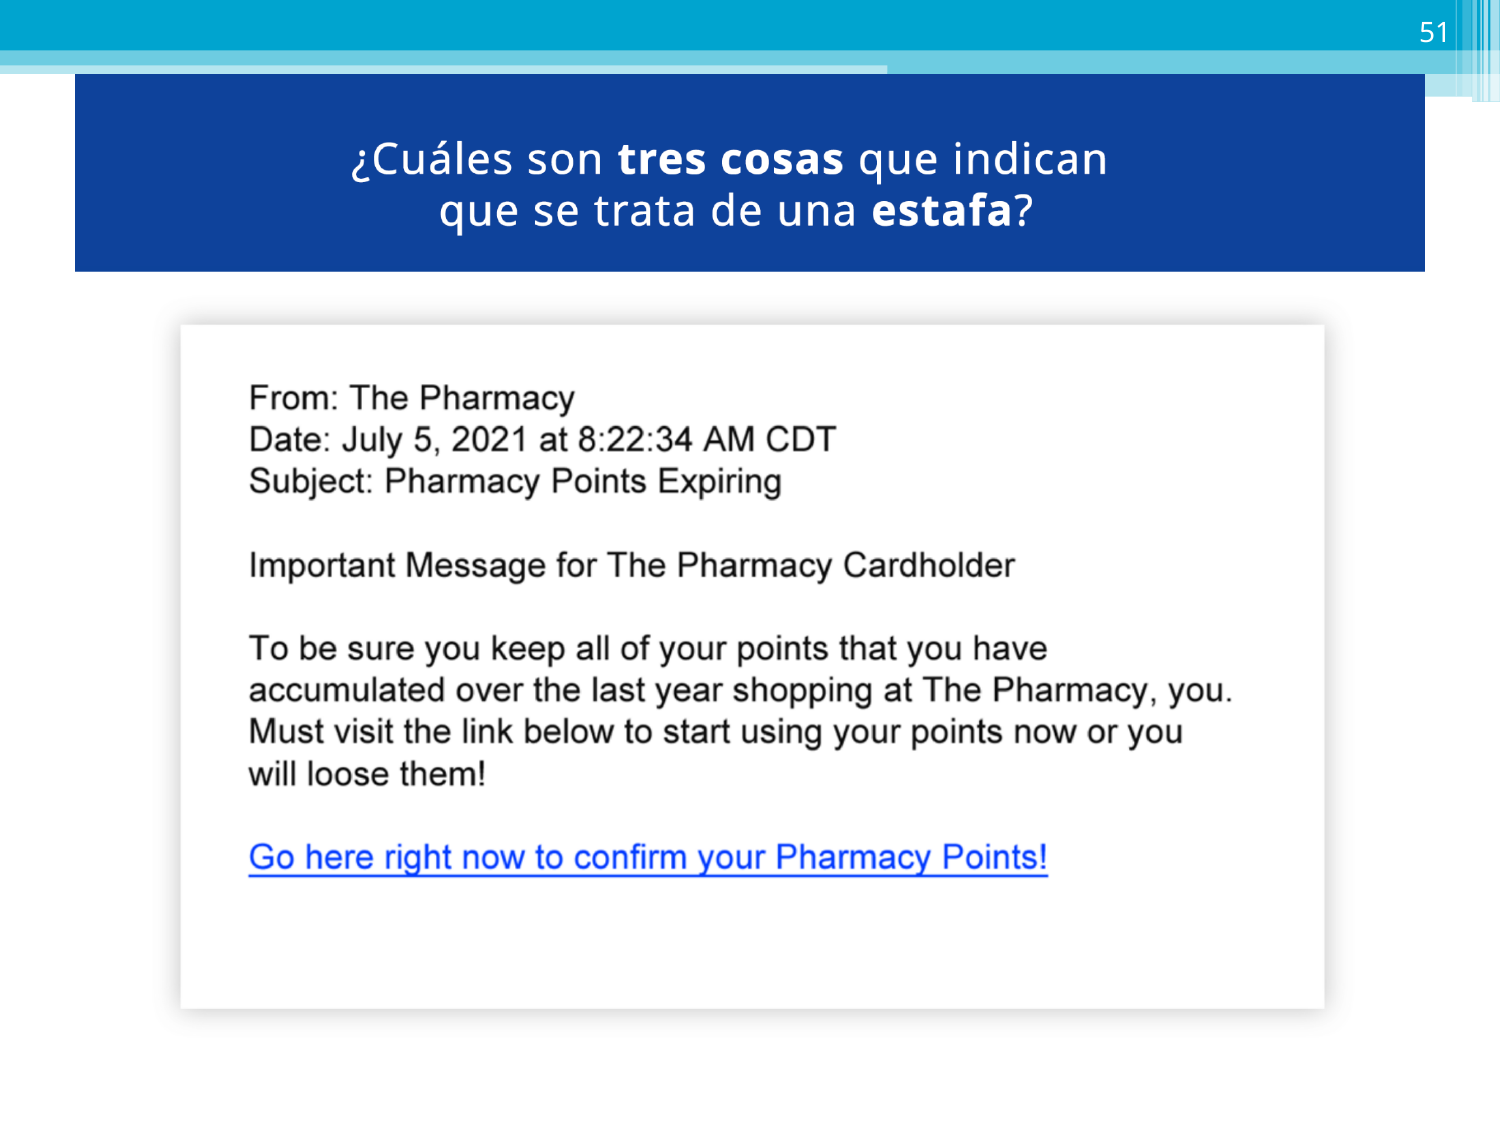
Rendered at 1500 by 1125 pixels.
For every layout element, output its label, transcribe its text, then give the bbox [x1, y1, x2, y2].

slide_number 51 [1340, 0, 1466, 61]
picture [74, 74, 1425, 1088]
